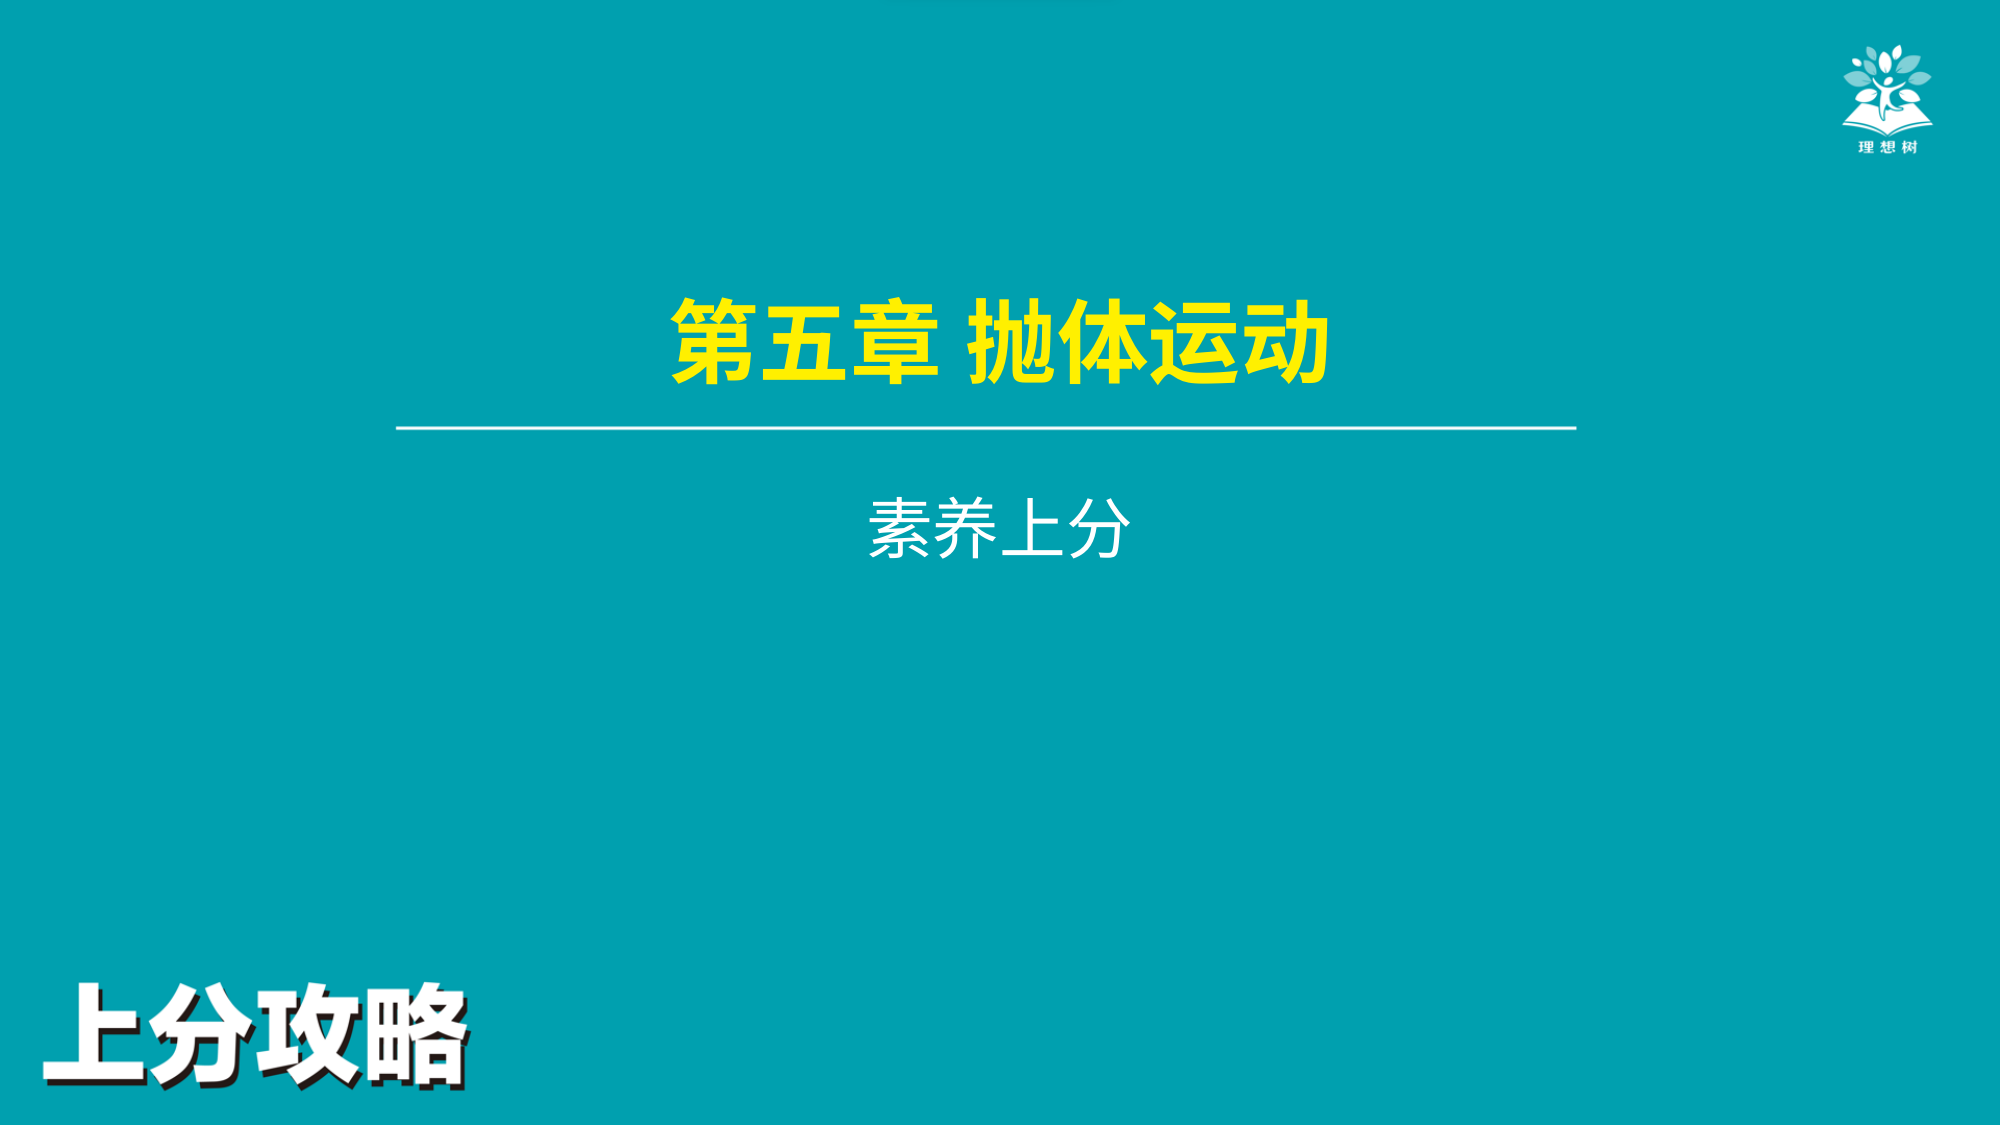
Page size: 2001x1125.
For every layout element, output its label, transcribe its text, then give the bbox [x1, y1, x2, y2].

text_box 素养上分 [0, 472, 2000, 579]
picture [0, 0, 2000, 265]
picture [0, 579, 2000, 1125]
picture [0, 413, 2000, 472]
text_box 第五章 抛体运动 [0, 265, 2000, 413]
